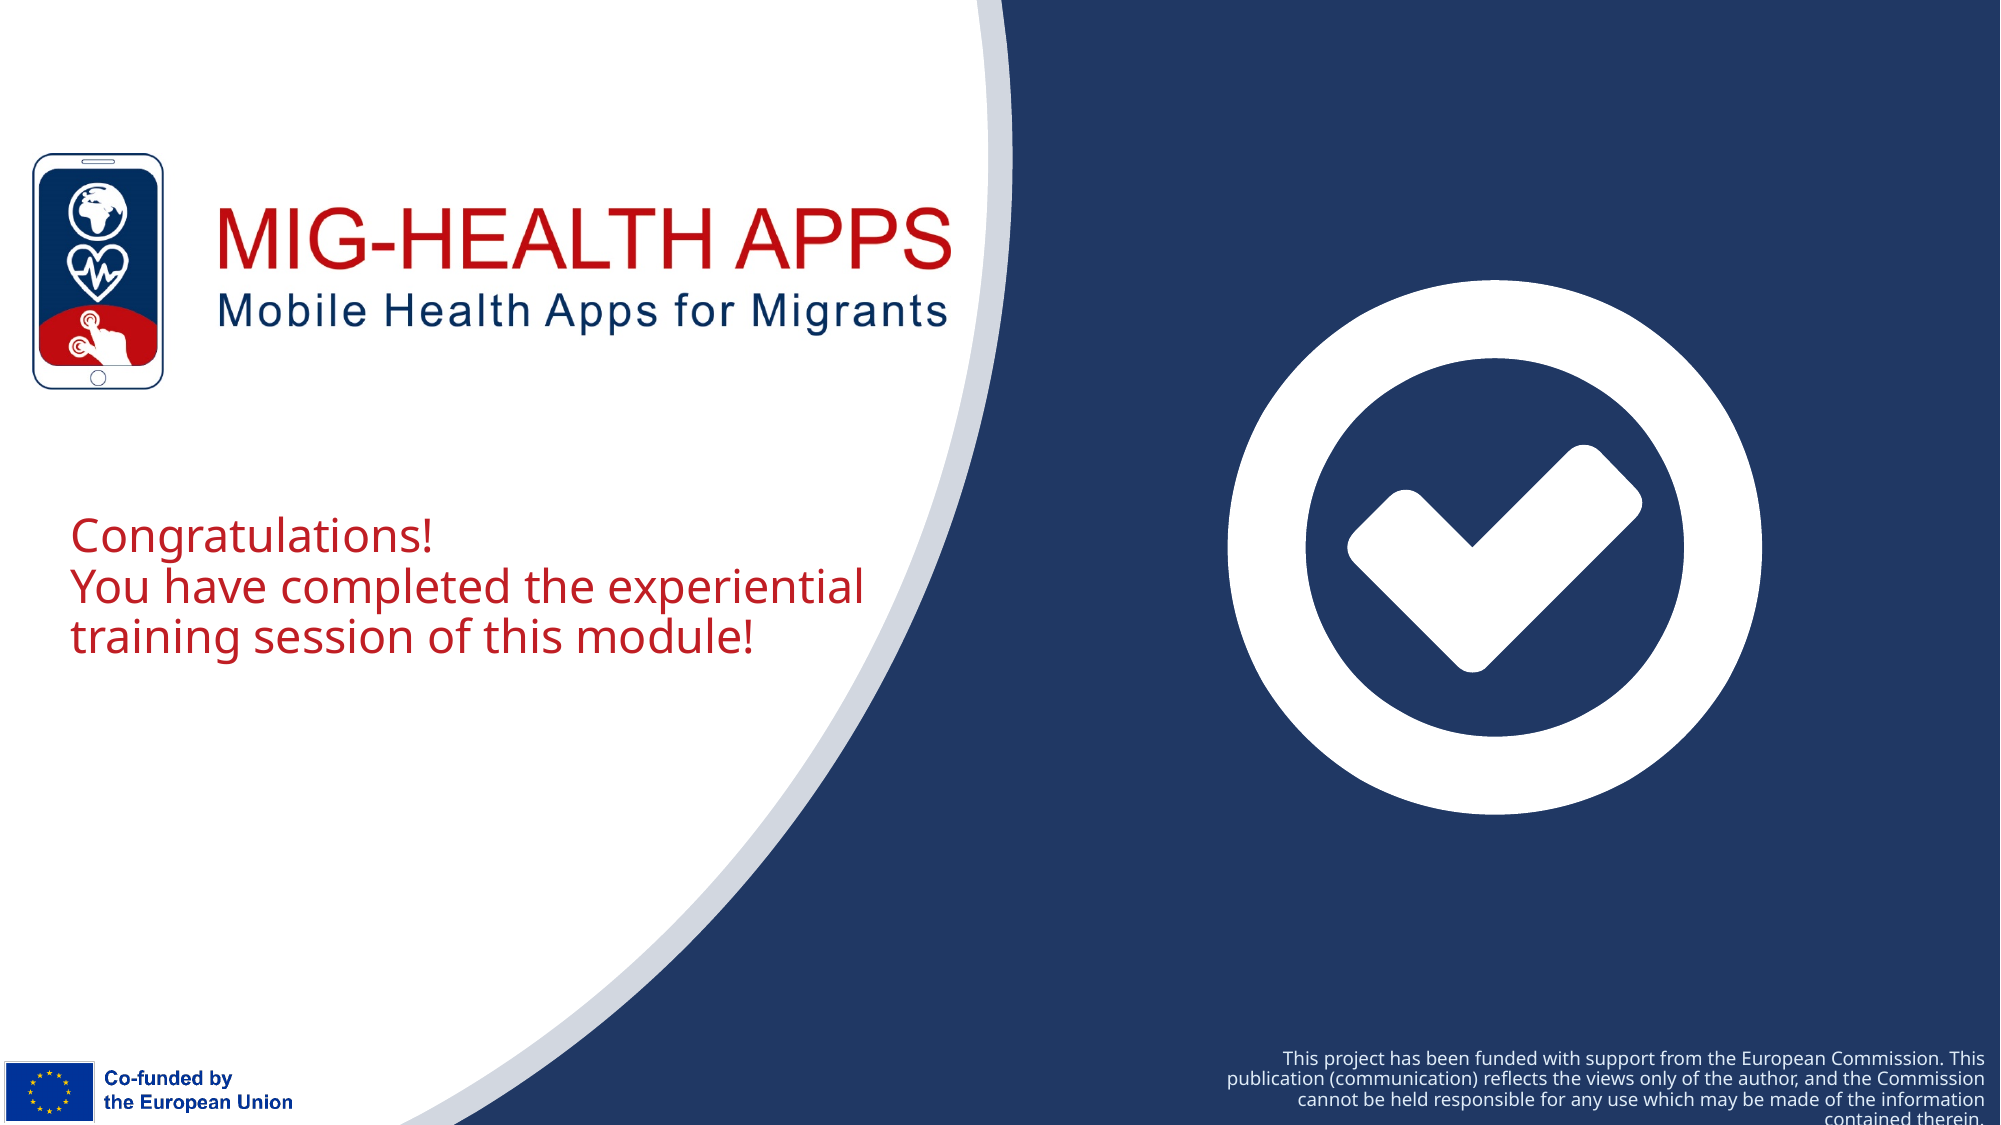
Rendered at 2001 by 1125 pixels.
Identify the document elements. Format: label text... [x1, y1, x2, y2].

text_box [404, 697, 876, 1125]
text_box [882, 0, 1014, 685]
picture [1226, 280, 1763, 816]
text_box [0, 0, 990, 1125]
picture [32, 153, 951, 390]
text_box This project has been funded with support from the European Commission. This publication (communication) reflects the views only of the author, and the Commission cannot be held responsible for any use which may be made of the information contained therein. [1201, 1038, 2000, 1125]
picture [70, 569, 452, 951]
text_box Congratulations! You have completed the experiential training session of this module! [55, 479, 882, 697]
picture [1, 1058, 304, 1125]
